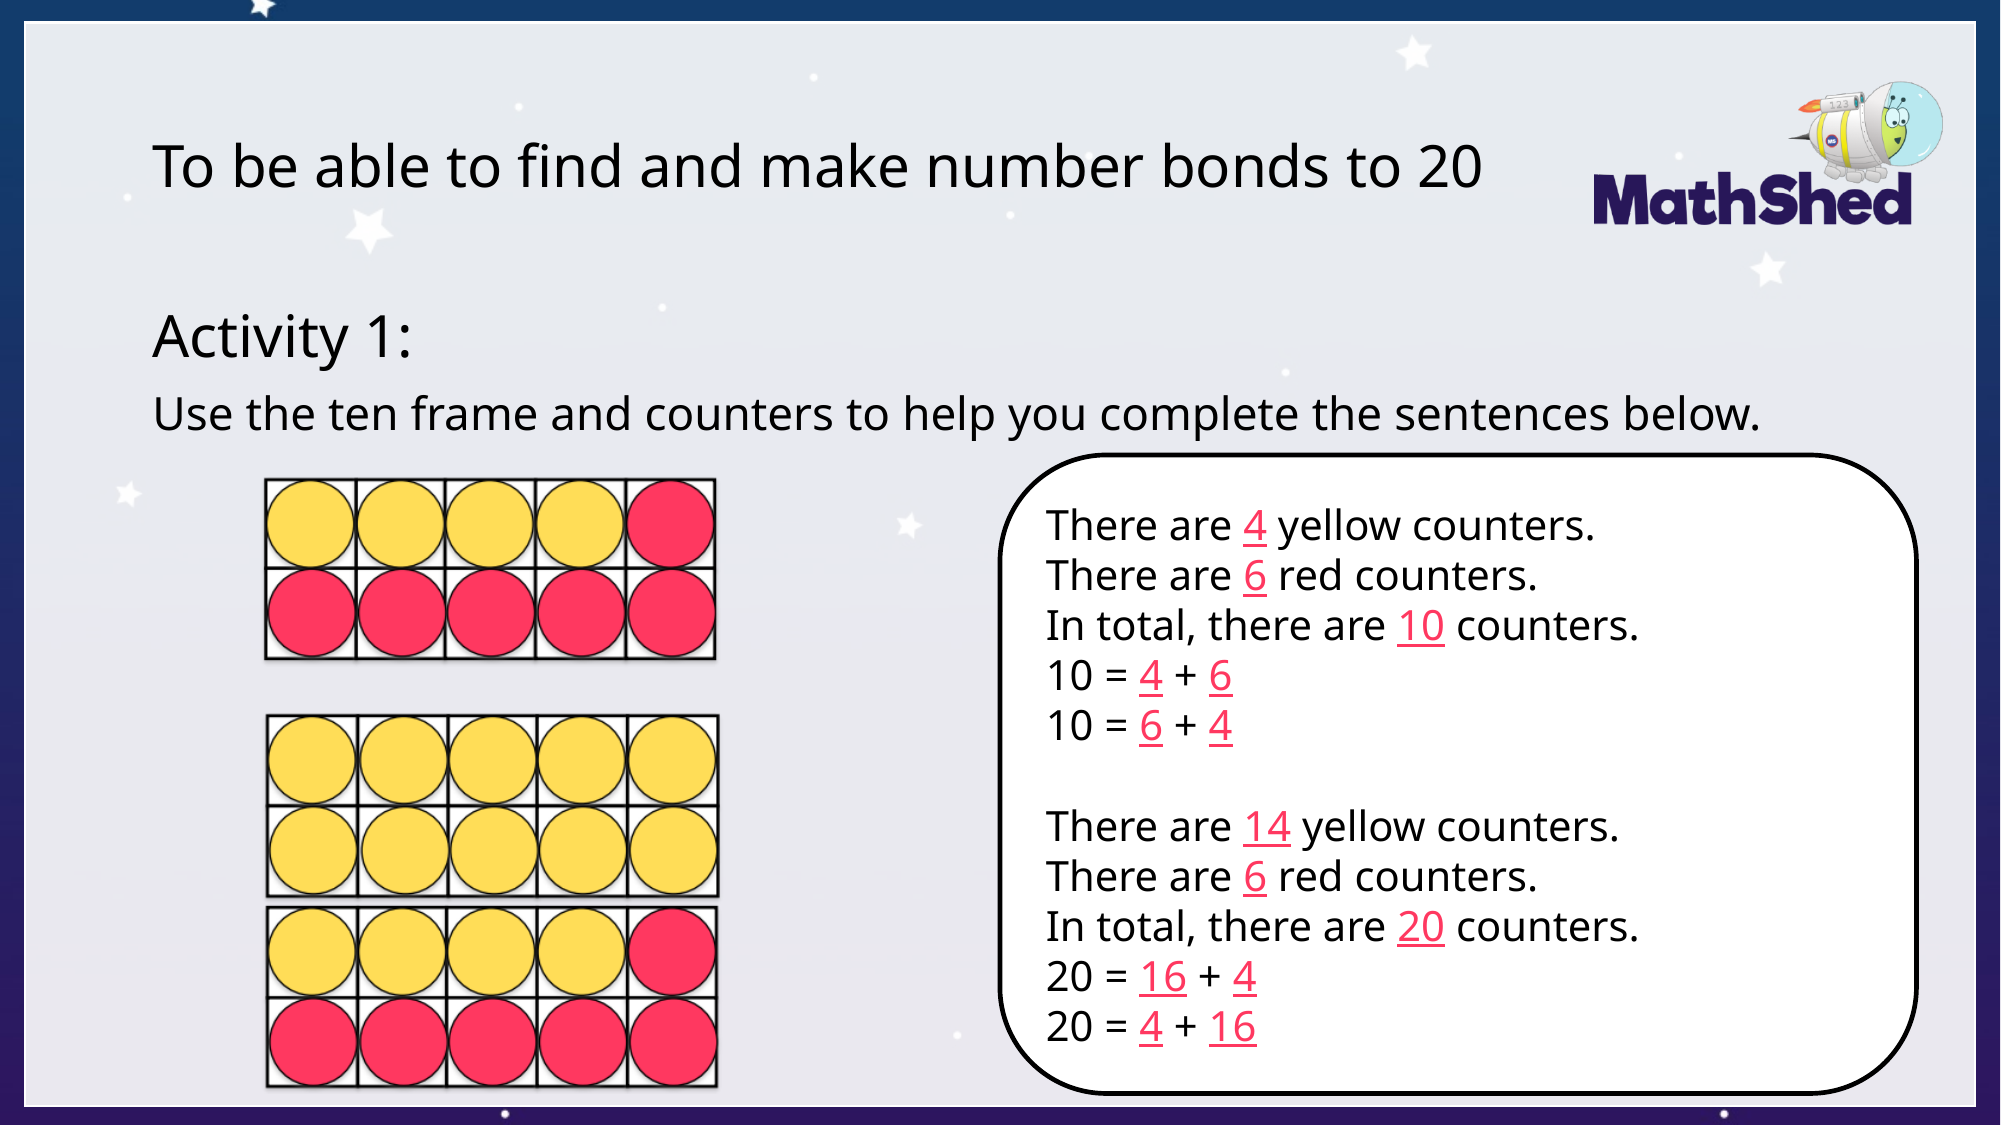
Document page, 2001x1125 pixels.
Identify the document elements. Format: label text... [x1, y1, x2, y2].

title To be able to find and make number bonds to 20 [137, 59, 1578, 278]
picture [0, 0, 2001, 1125]
list Activity 1: Use the ten frame and counters to help you complete the sentences below. [137, 299, 1863, 1014]
text_box There are 4 yellow counters. There are 6 red counters. In total, there are 10 counters. 10 = 4 + 6 10 = 6 + 4 There are 14 yellow counters. There are 6 red counters. In total, there are 20 counters. 20 = 16 + 4 20 = 4 + 16 [998, 453, 1918, 1095]
